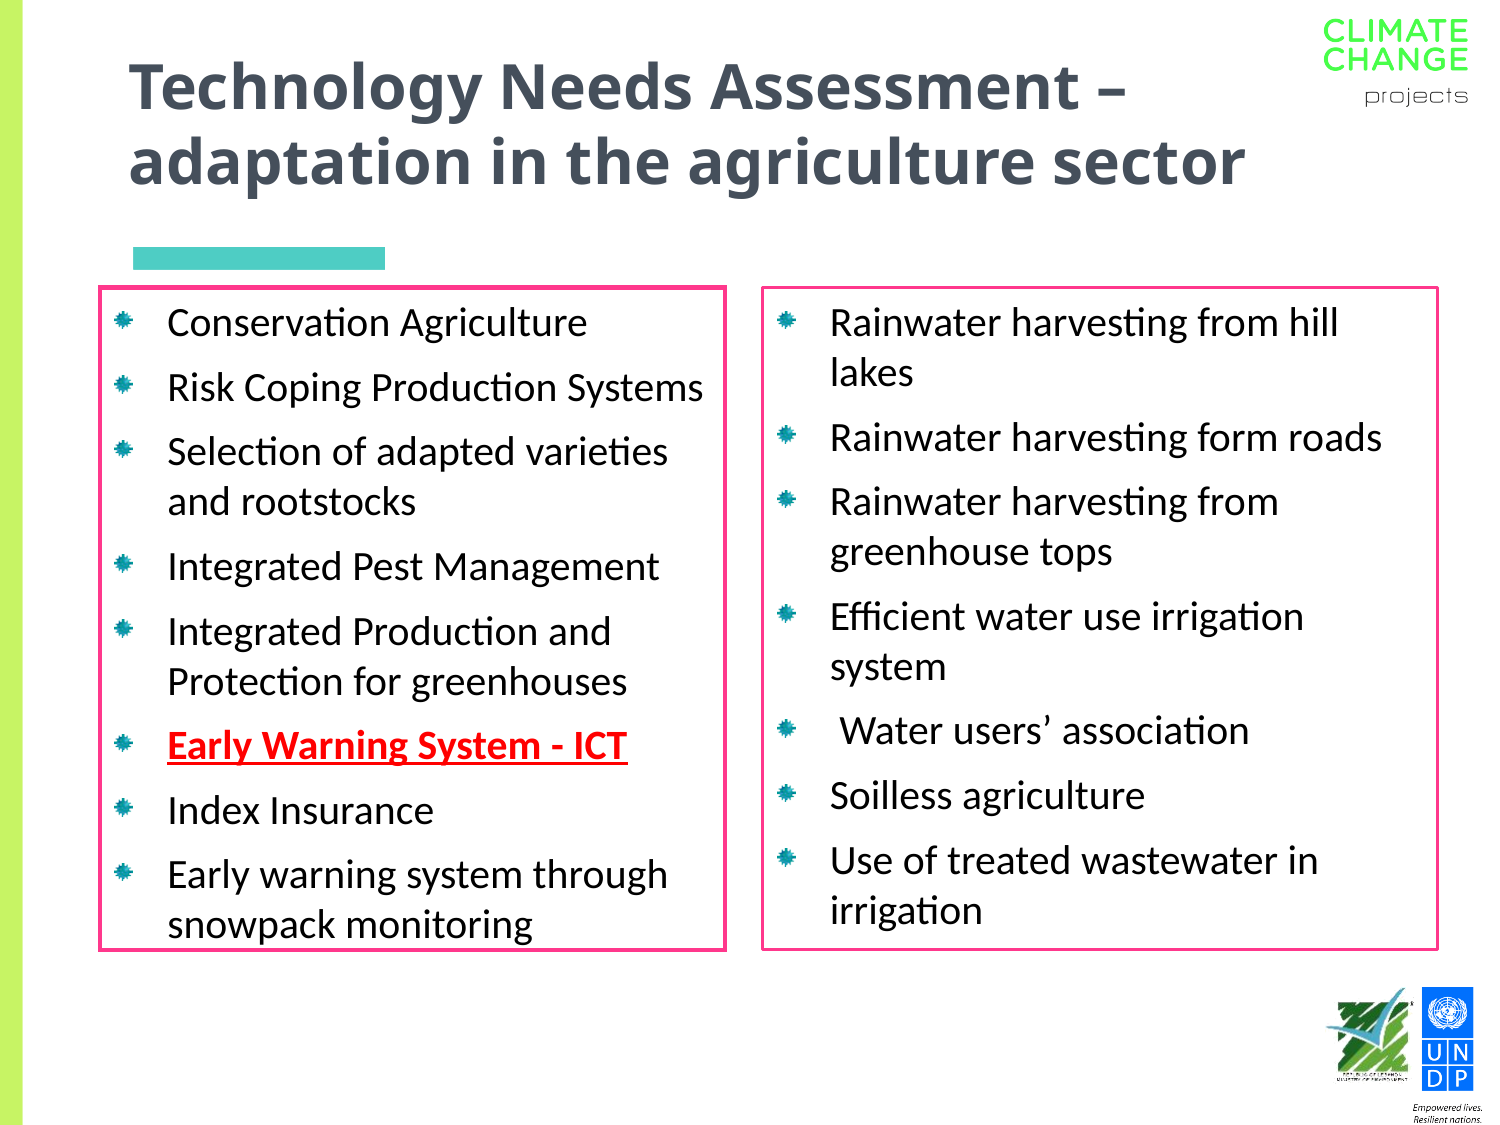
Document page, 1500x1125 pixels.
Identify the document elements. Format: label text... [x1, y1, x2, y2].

picture [114, 798, 133, 817]
title Technology Needs Assessment – adaptation in the agriculture sector [113, 0, 1387, 212]
picture [777, 719, 796, 738]
picture [1325, 987, 1482, 1123]
picture [114, 863, 133, 881]
picture [114, 619, 133, 638]
picture [777, 604, 796, 623]
picture [114, 554, 133, 573]
picture [777, 311, 796, 329]
text_box Conservation Agriculture Risk Coping Production Systems Selection of adapted varieties and rootstocks Integrated Pest Management Integrated Production and Protection for greenhouses Early Warning System - ICT Index Insurance Early warning system through snowpack monitoring [99, 287, 725, 950]
picture [777, 848, 796, 867]
picture [114, 375, 133, 394]
text_box Rainwater harvesting from hill lakes Rainwater harvesting form roads Rainwater harvesting from greenhouse tops Efficient water use irrigation system Water users’ association Soilless agriculture Use of treated wastewater in irrigation [762, 287, 1438, 950]
picture [777, 784, 796, 802]
picture [114, 311, 133, 329]
picture [114, 440, 133, 458]
picture [777, 490, 796, 508]
picture [777, 425, 796, 444]
picture [1387, 0, 1482, 122]
picture [114, 734, 133, 752]
